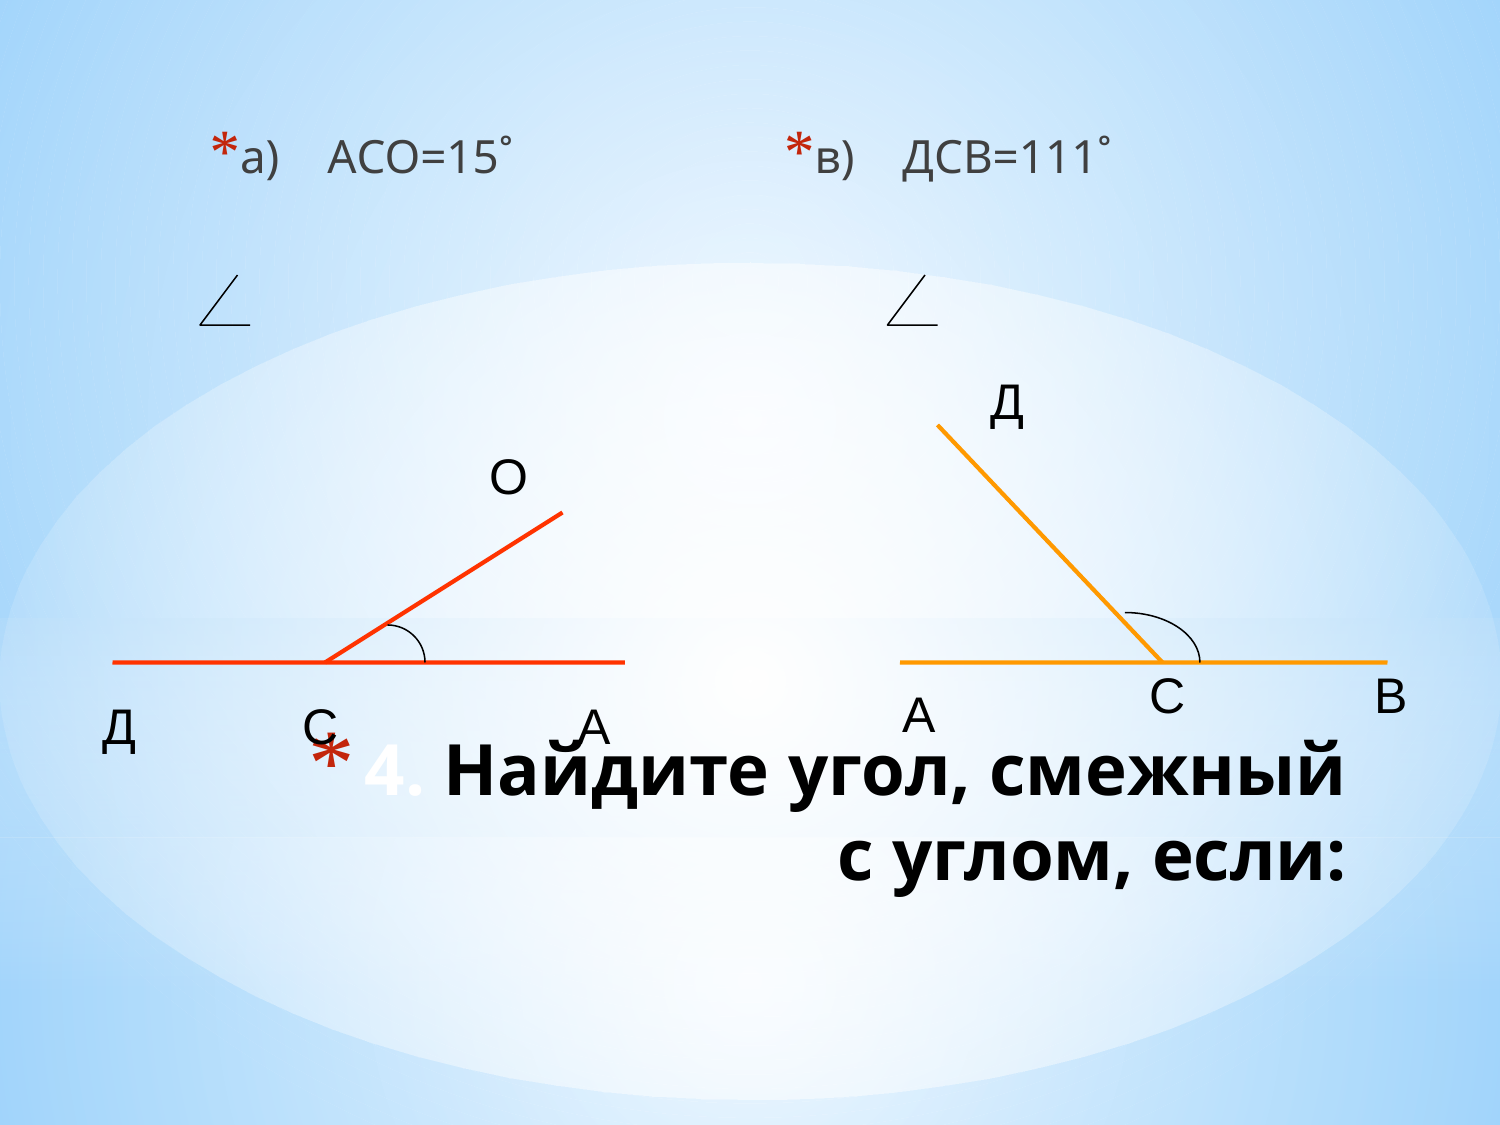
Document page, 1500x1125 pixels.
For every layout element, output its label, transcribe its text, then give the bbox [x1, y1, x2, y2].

text_box Д [87, 687, 152, 763]
text_box С [287, 687, 363, 763]
text_box [1124, 612, 1200, 663]
list а) АСО=15˚ [187, 120, 737, 690]
text_box О [475, 437, 544, 513]
text_box А [562, 687, 626, 763]
text_box С [1135, 656, 1201, 732]
text_box В [1360, 656, 1424, 732]
text_box А [887, 674, 951, 750]
text_box [887, 275, 938, 326]
text_box [387, 624, 426, 663]
text_box Д [975, 362, 1039, 438]
title 4. Найдите угол, смежный с углом, если: [294, 717, 1363, 905]
list в) ДСВ=111˚ [761, 120, 1311, 690]
text_box [200, 275, 251, 326]
